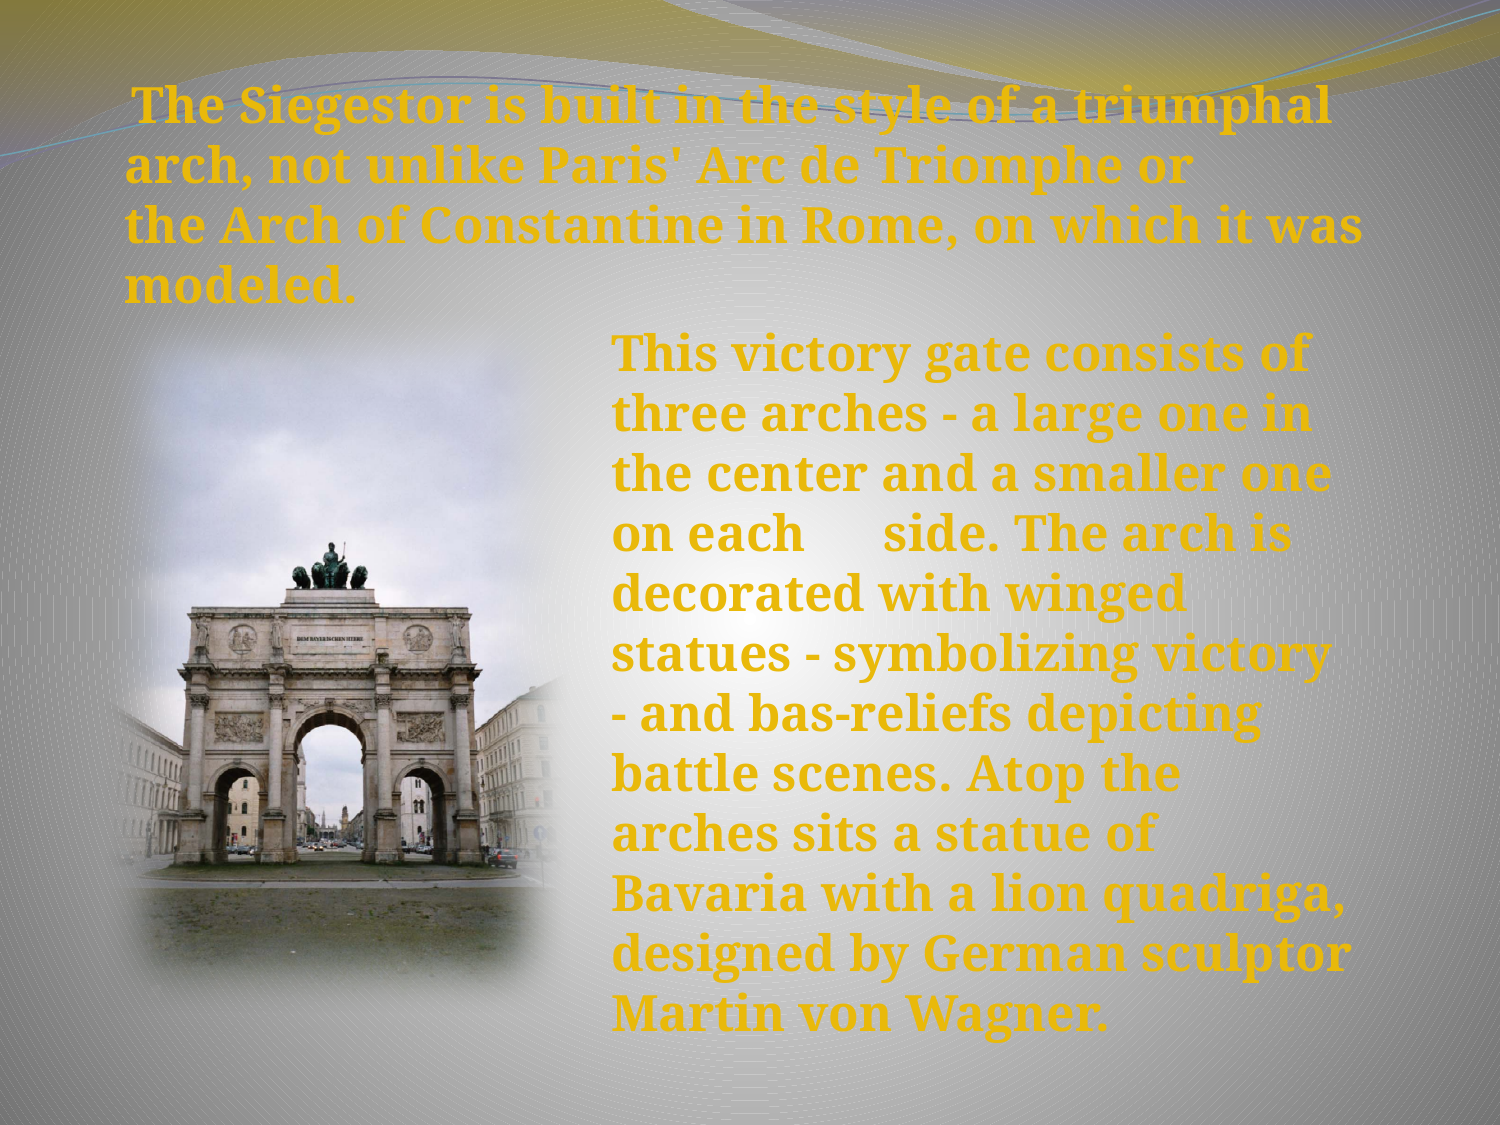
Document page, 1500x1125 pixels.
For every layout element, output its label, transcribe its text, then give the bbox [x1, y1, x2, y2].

picture [99, 302, 571, 1017]
text_box This victory gate consists of three arches - a large one in the center and a smaller one on each side. The arch is decorated with winged statues - symbolizing victory - and bas-reliefs depicting battle scenes. Atop the arches sits a statue of Bavaria with a lion quadriga, designed by German sculptor Martin von Wagner. [596, 314, 1376, 1109]
list The Siegestor is built in the style of a triumphal arch, not unlike Paris' Arc de Triomphe or the Arch of Constantine in Rome, on which it was modeled. [64, 66, 1416, 303]
